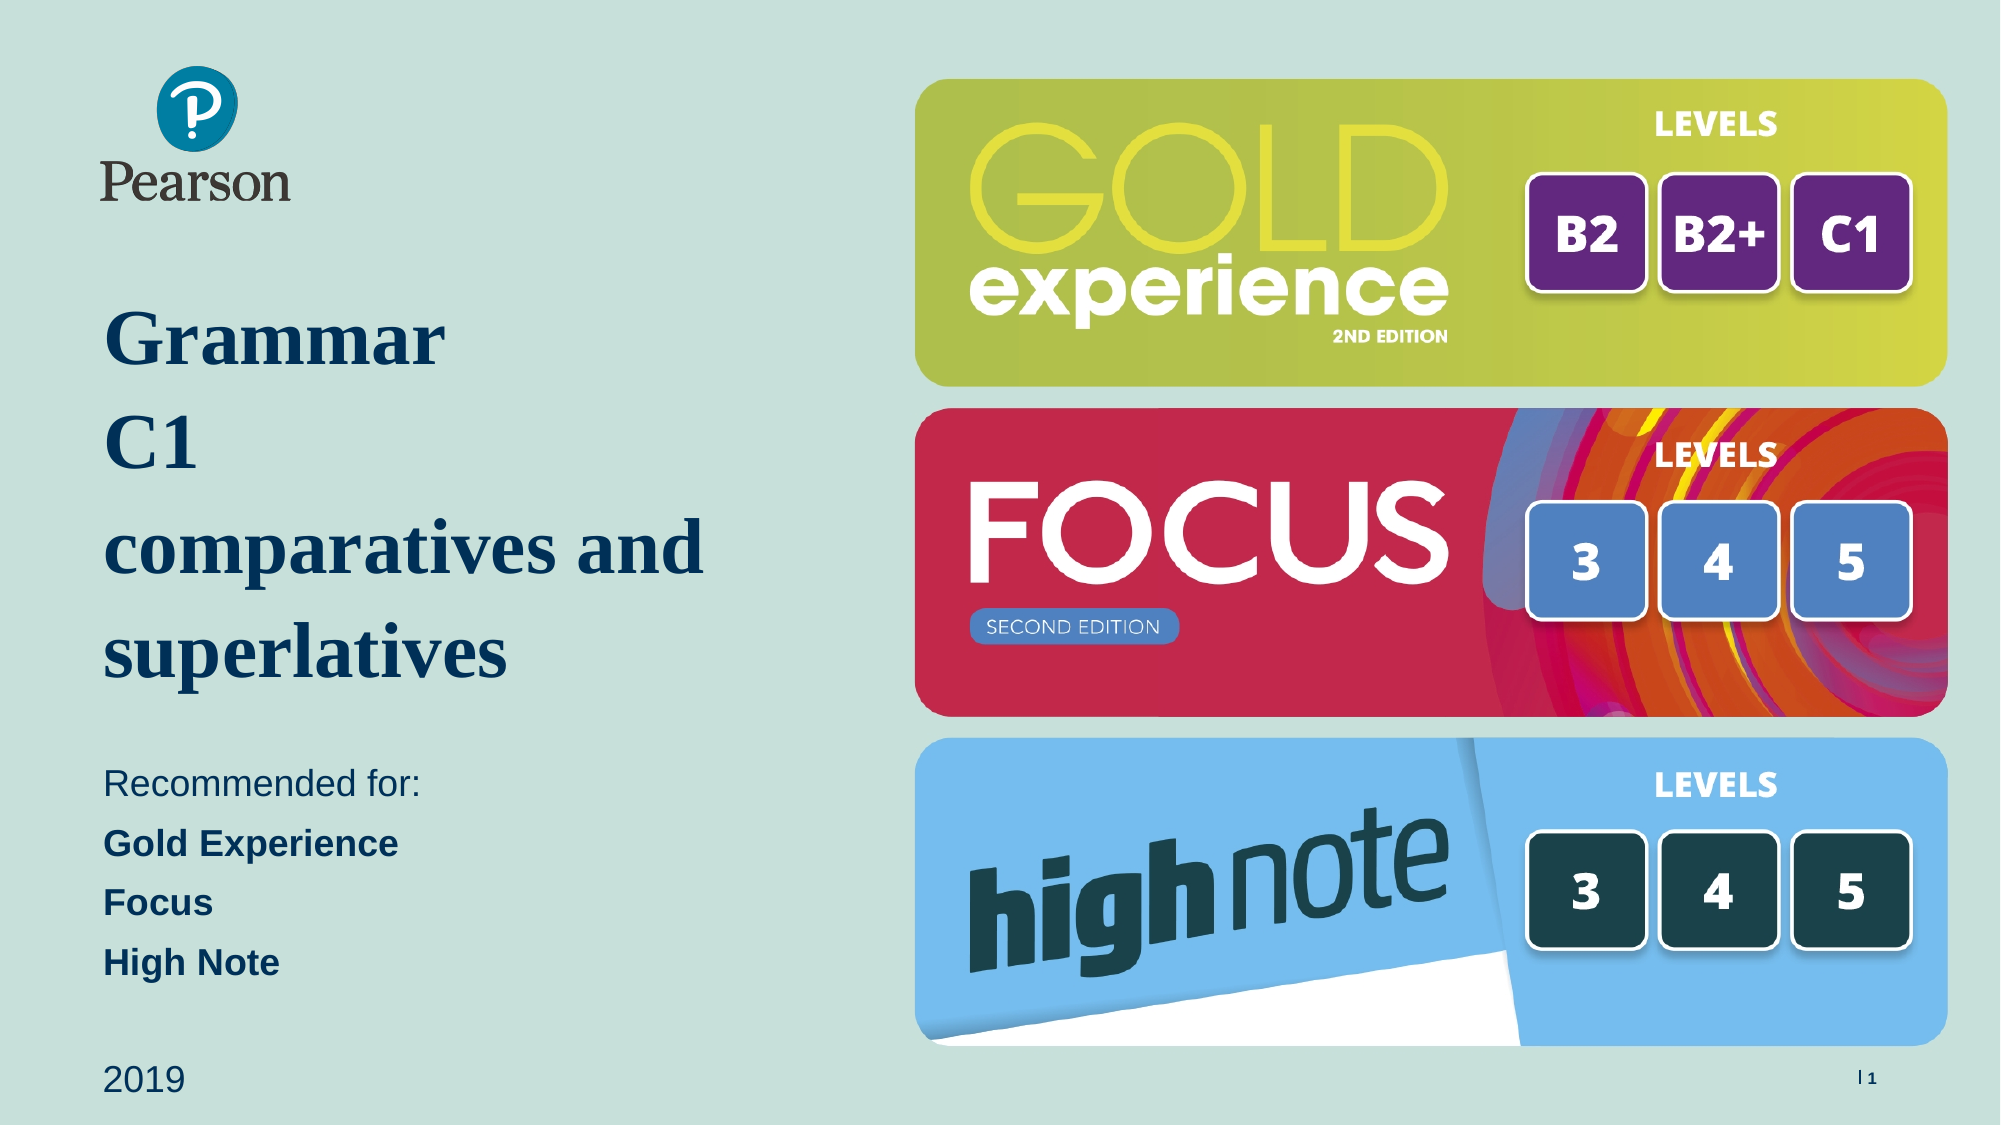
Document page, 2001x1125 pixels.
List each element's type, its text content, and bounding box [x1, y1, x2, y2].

picture [0, 0, 2001, 1125]
slide_number 1 [1867, 1068, 1896, 1087]
text_box Recommended for: Gold Experience Focus High Note [103, 743, 857, 930]
title Grammar C1 comparatives and superlatives [103, 275, 921, 615]
list 2019 [102, 1045, 970, 1093]
